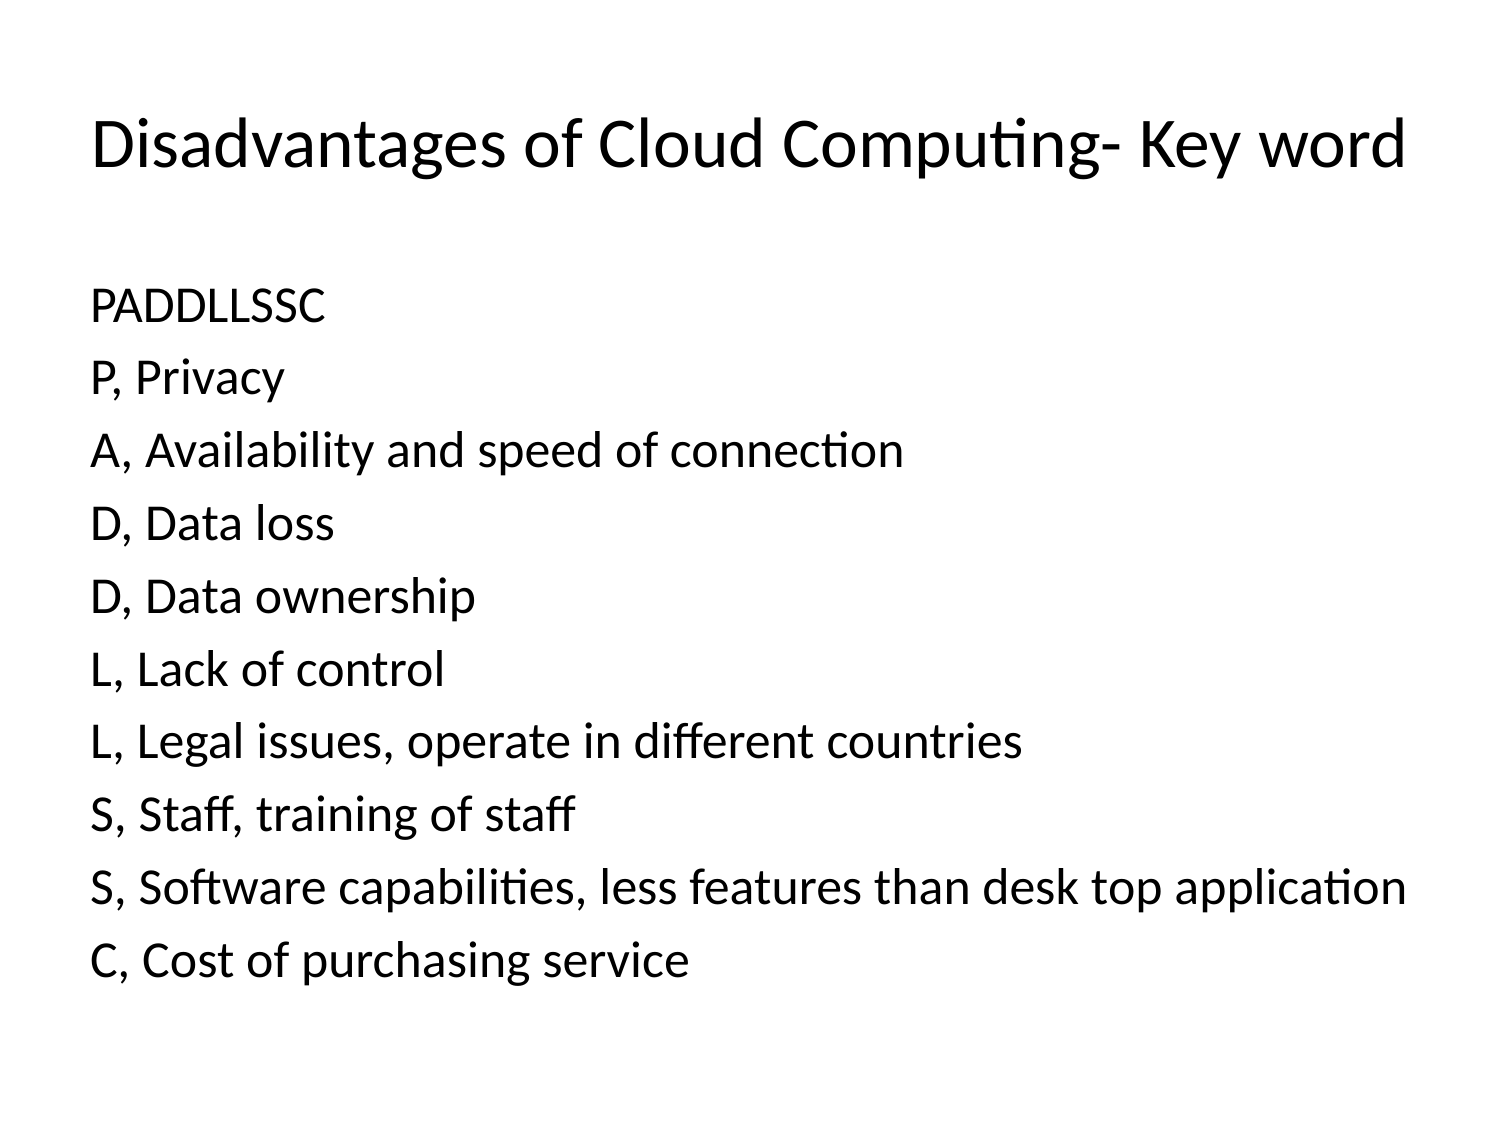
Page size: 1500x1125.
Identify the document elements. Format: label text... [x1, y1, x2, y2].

list PADDLLSSC P, Privacy A, Availability and speed of connection D, Data loss D, Data ownership L, Lack of control L, Legal issues, operate in different countries S, Staff, training of staff S, Software capabilities, less features than desk top application C, Cost of purchasing service [75, 262, 1425, 1005]
title Disadvantages of Cloud Computing- Key word [75, 45, 1425, 233]
